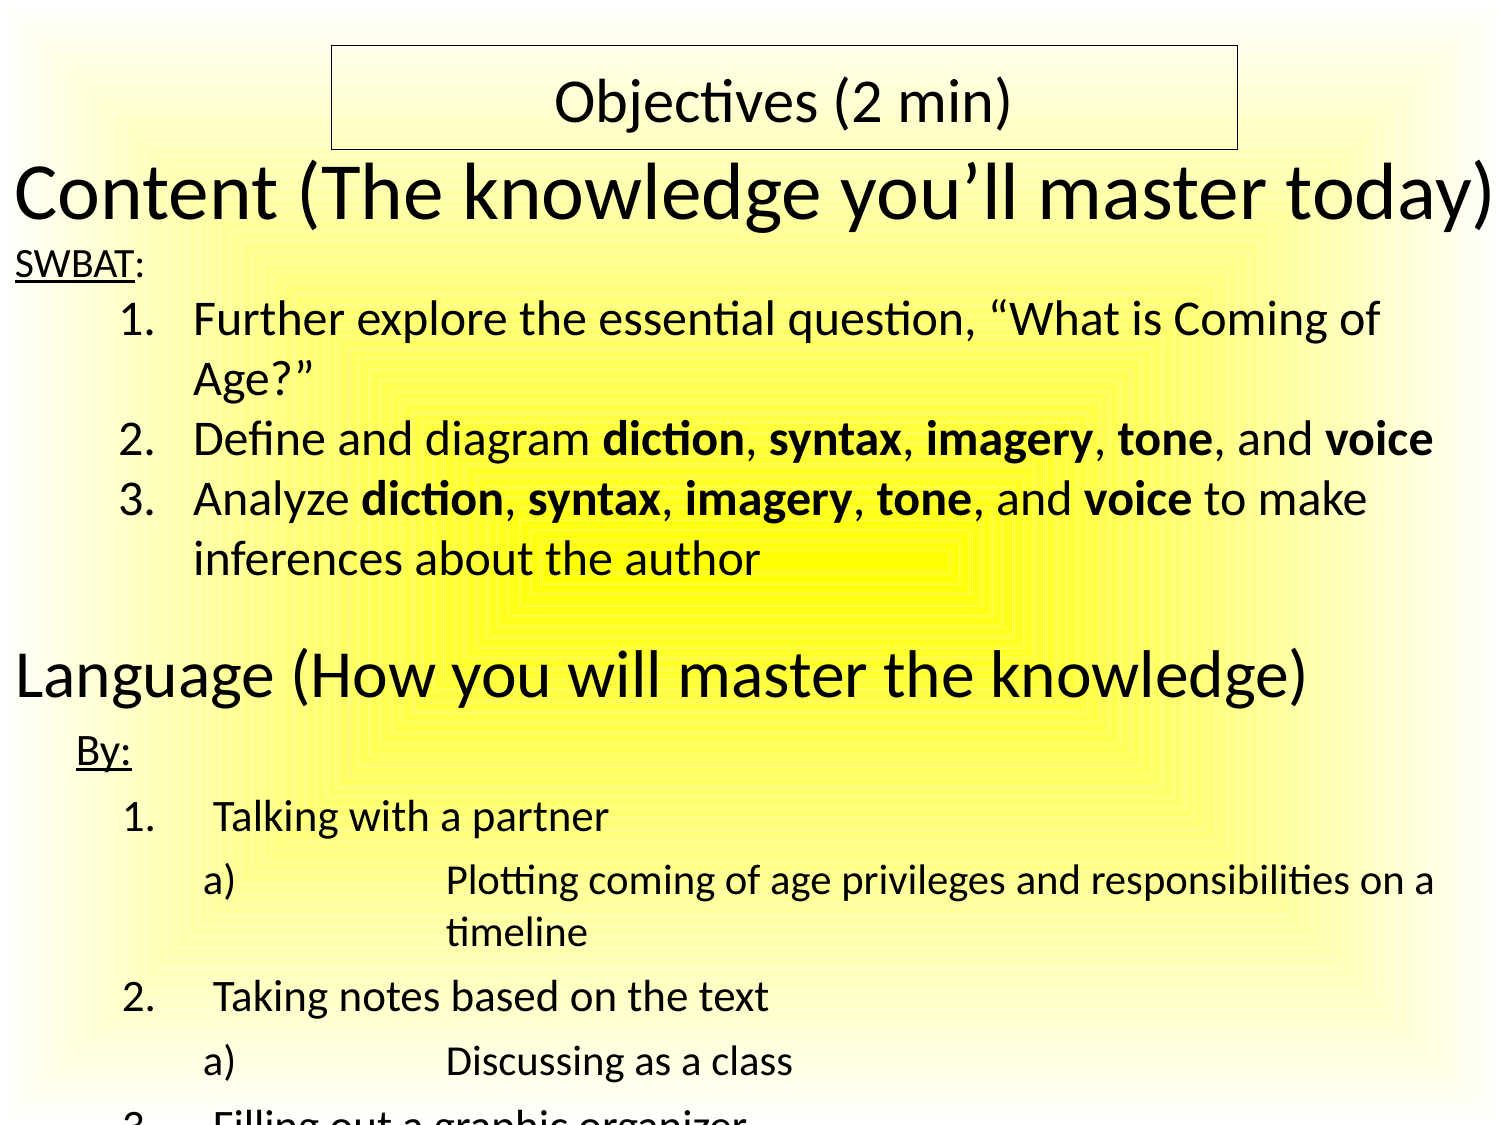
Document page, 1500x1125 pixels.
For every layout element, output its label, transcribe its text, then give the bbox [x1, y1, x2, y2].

text_box Content (The knowledge you’ll master today) SWBAT: Further explore the essential question, “What is Coming of Age?” Define and diagram diction, syntax, imagery, tone, and voice Analyze diction, syntax, imagery, tone, and voice to make inferences about the author [0, 130, 1500, 769]
list Language (How you will master the knowledge) By: Talking with a partner Plotting coming of age privileges and responsibilities on a timeline Taking notes based on the text Discussing as a class Filling out a graphic organizer [0, 769, 1500, 1125]
title Objectives (2 min) [331, 45, 1238, 130]
